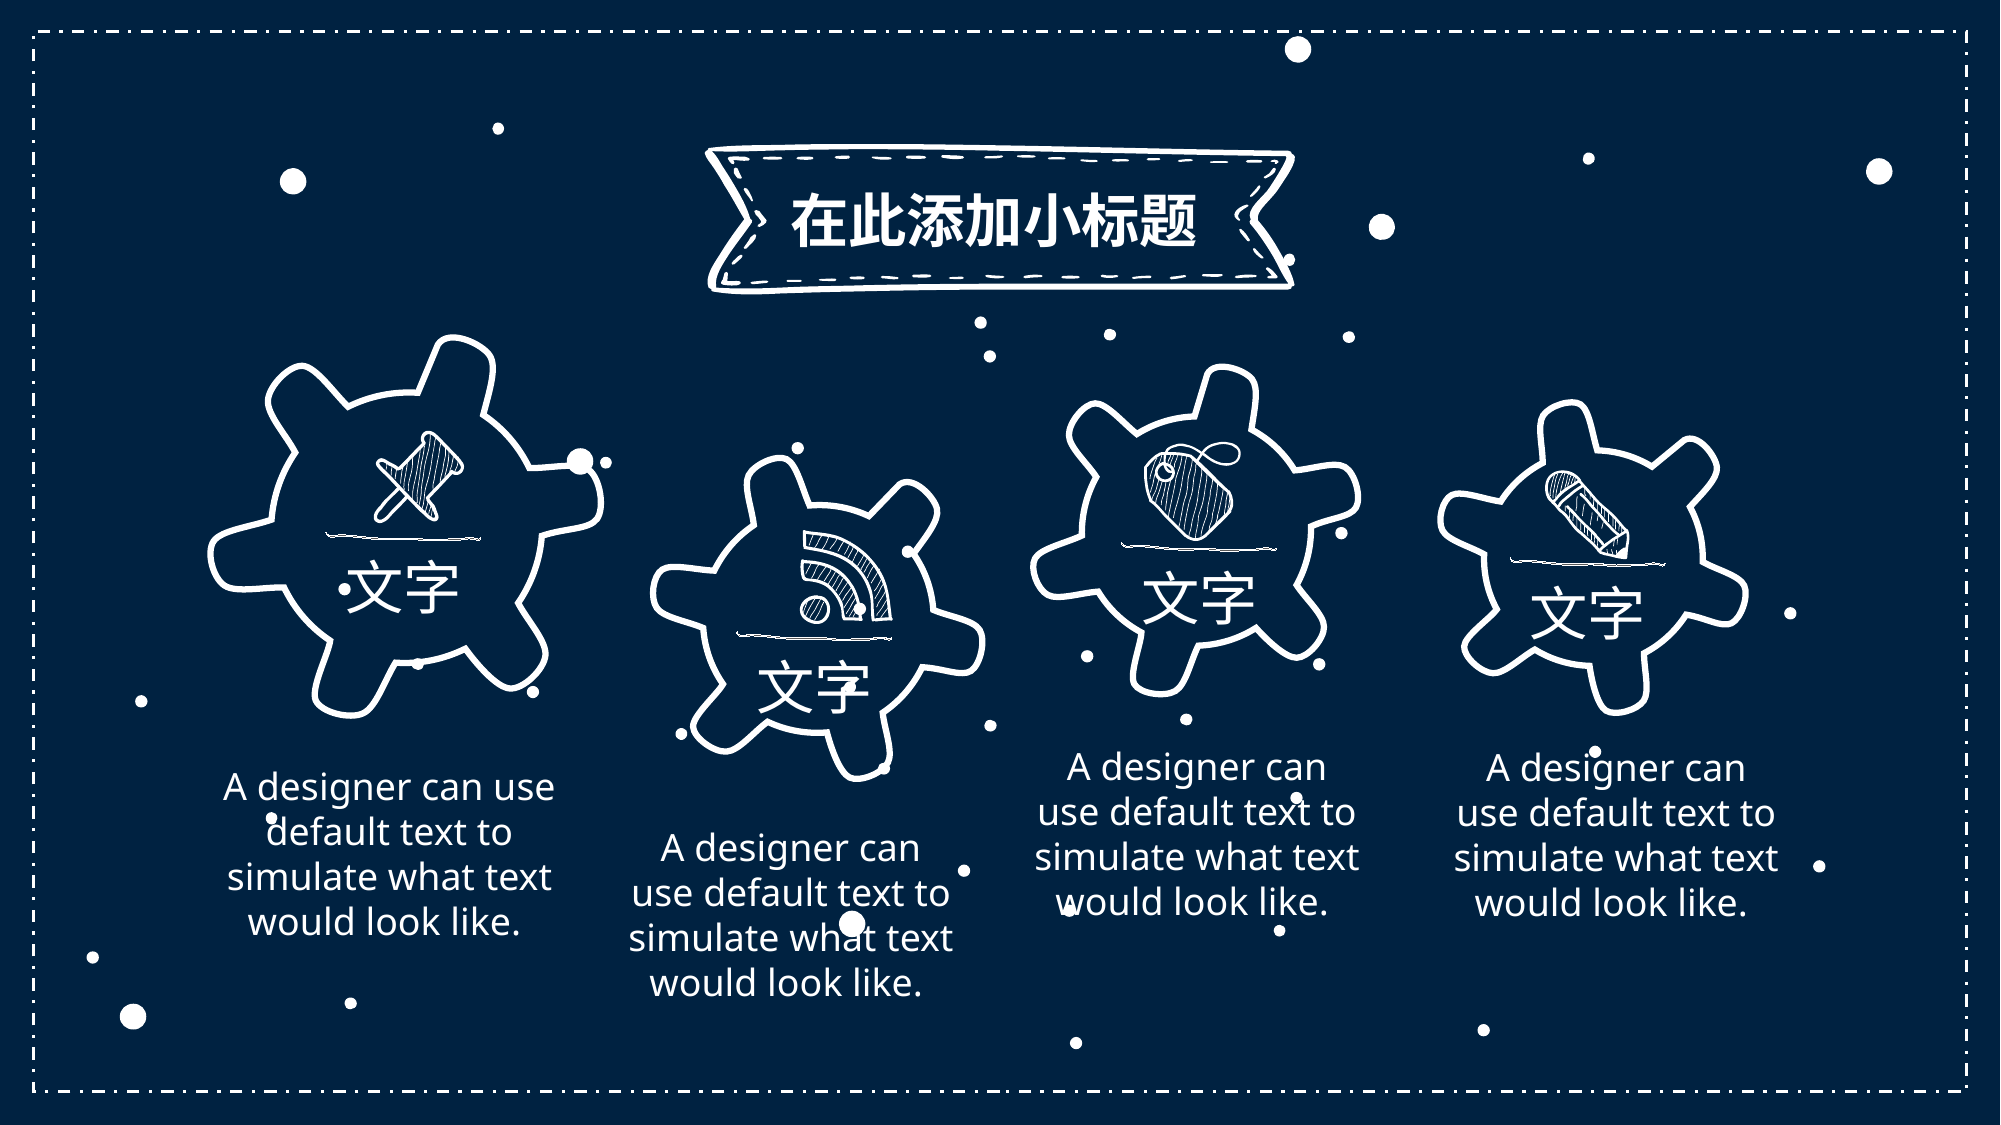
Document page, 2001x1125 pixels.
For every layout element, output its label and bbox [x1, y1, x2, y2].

text_box [799, 530, 893, 625]
text_box [32, 30, 1968, 1093]
picture [86, 24, 1914, 1075]
text_box [704, 143, 1296, 296]
text_box [373, 430, 465, 524]
text_box [1143, 441, 1241, 541]
text_box [1545, 470, 1630, 560]
